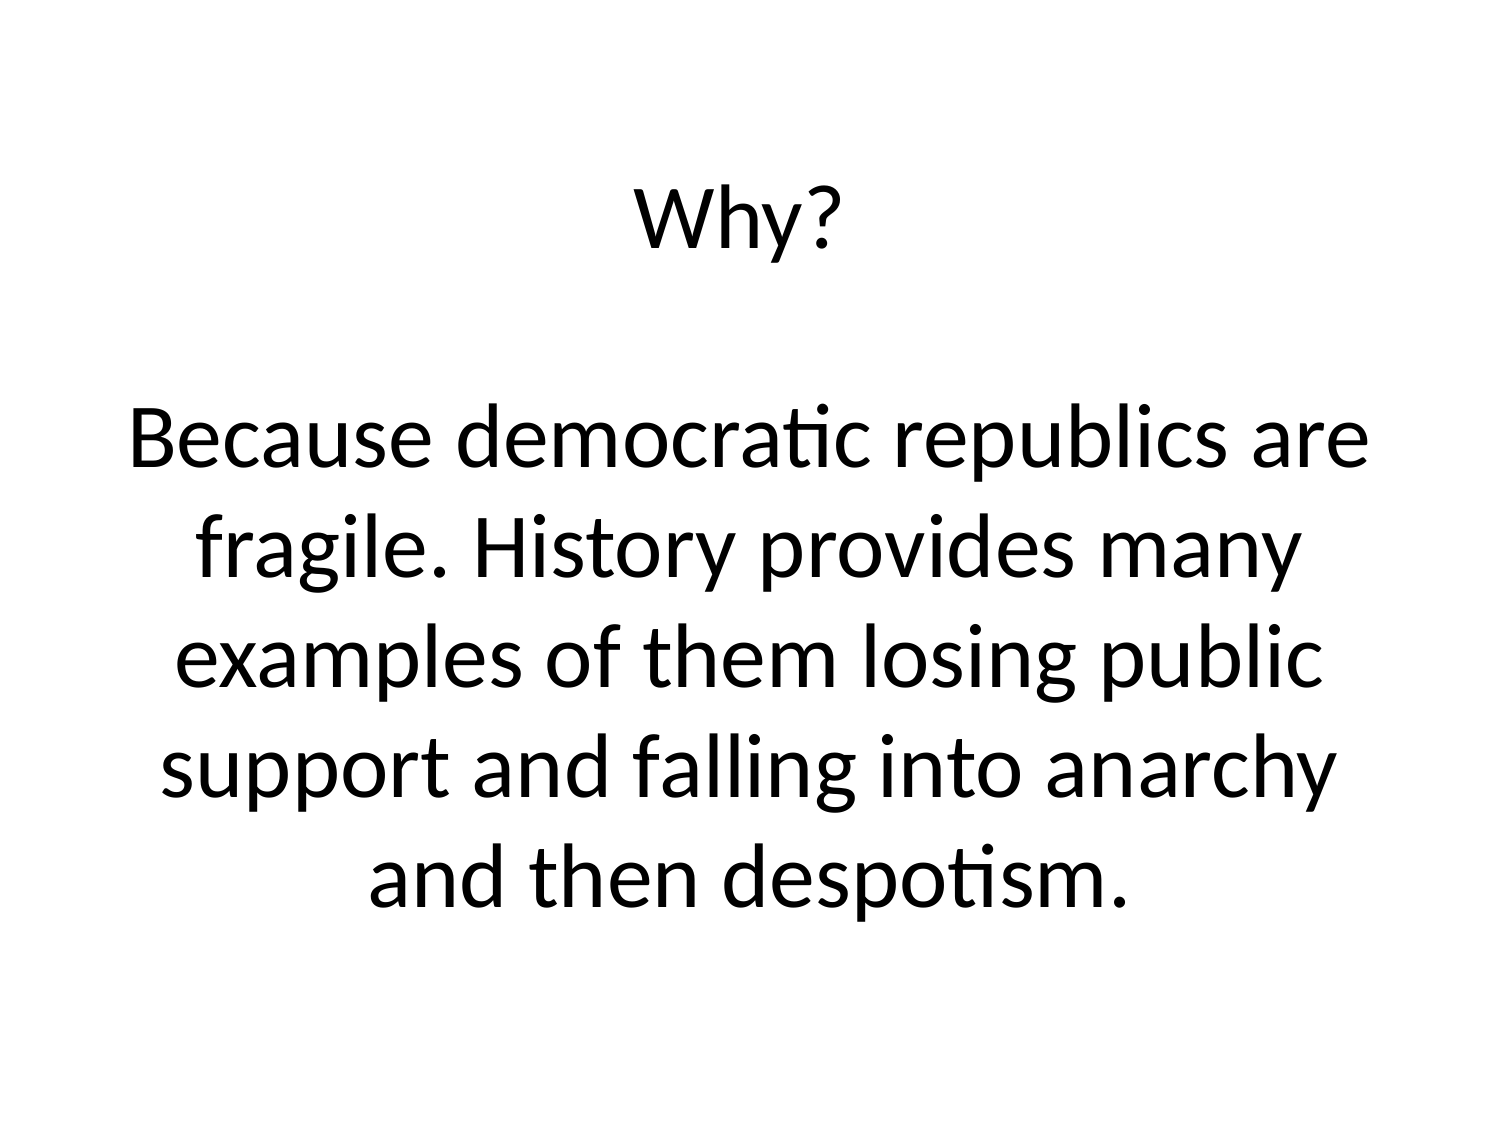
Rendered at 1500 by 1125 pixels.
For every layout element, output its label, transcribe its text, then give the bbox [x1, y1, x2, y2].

title Why? Because democratic republics are fragile. History provides many examples of them losing public support and falling into anarchy and then despotism. [74, 44, 1426, 1038]
